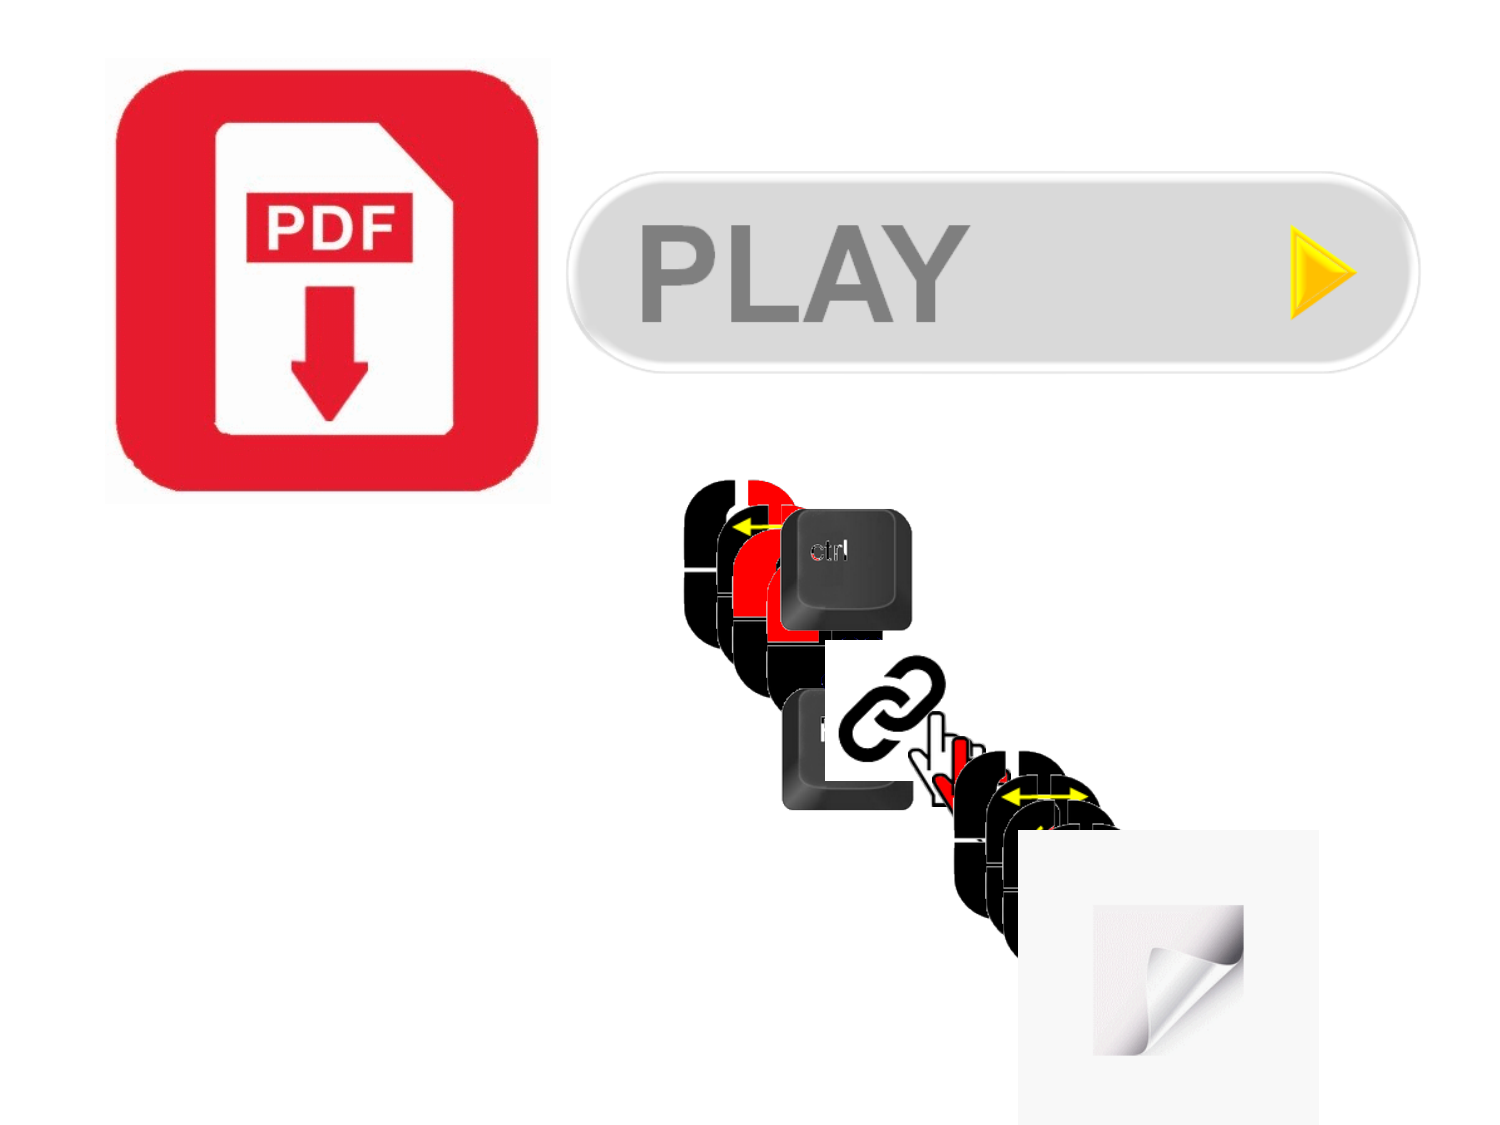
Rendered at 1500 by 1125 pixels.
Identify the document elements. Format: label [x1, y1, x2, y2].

picture [105, 58, 551, 504]
picture [667, 468, 1319, 1125]
picture [565, 170, 1423, 375]
